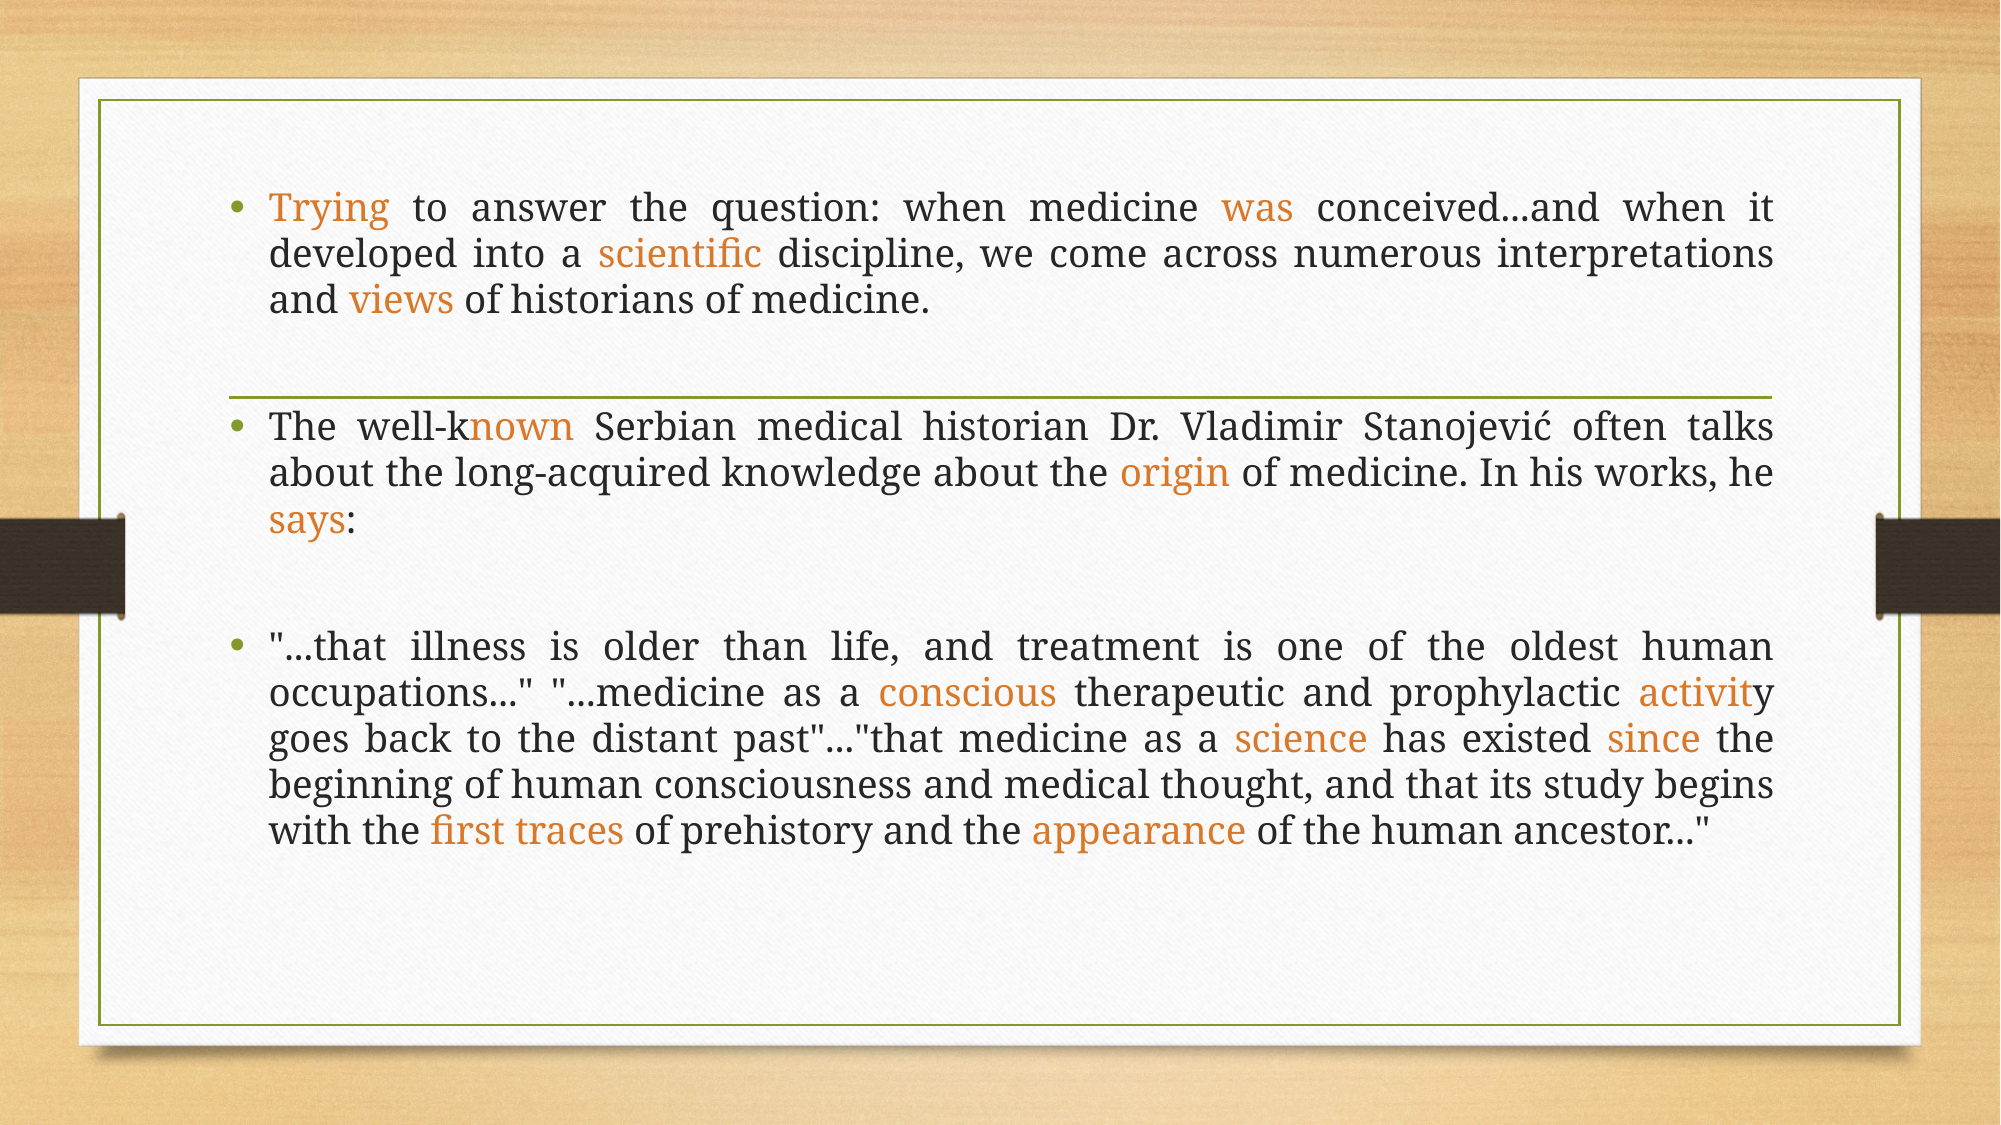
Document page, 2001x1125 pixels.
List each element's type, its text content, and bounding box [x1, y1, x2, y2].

picture [0, 0, 2001, 1125]
list Trying to answer the question: when medicine was conceived...and when it developed into a scientific discipline, we come across numerous interpretations and views of historians of medicine. The well-known Serbian medical historian Dr. Vladimir Stanojević often talks about the long-acquired knowledge about the origin of medicine. In his works, he says: "...that illness is older than life, and treatment is one of the oldest human occupations..." "...medicine as a conscious therapeutic and prophylactic activity goes back to the distant past"..."that medicine as a science has existed since the beginning of human consciousness and medical thought, and that its study begins with the first traces of prehistory and the appearance of the human ancestor..." [214, 175, 1790, 904]
